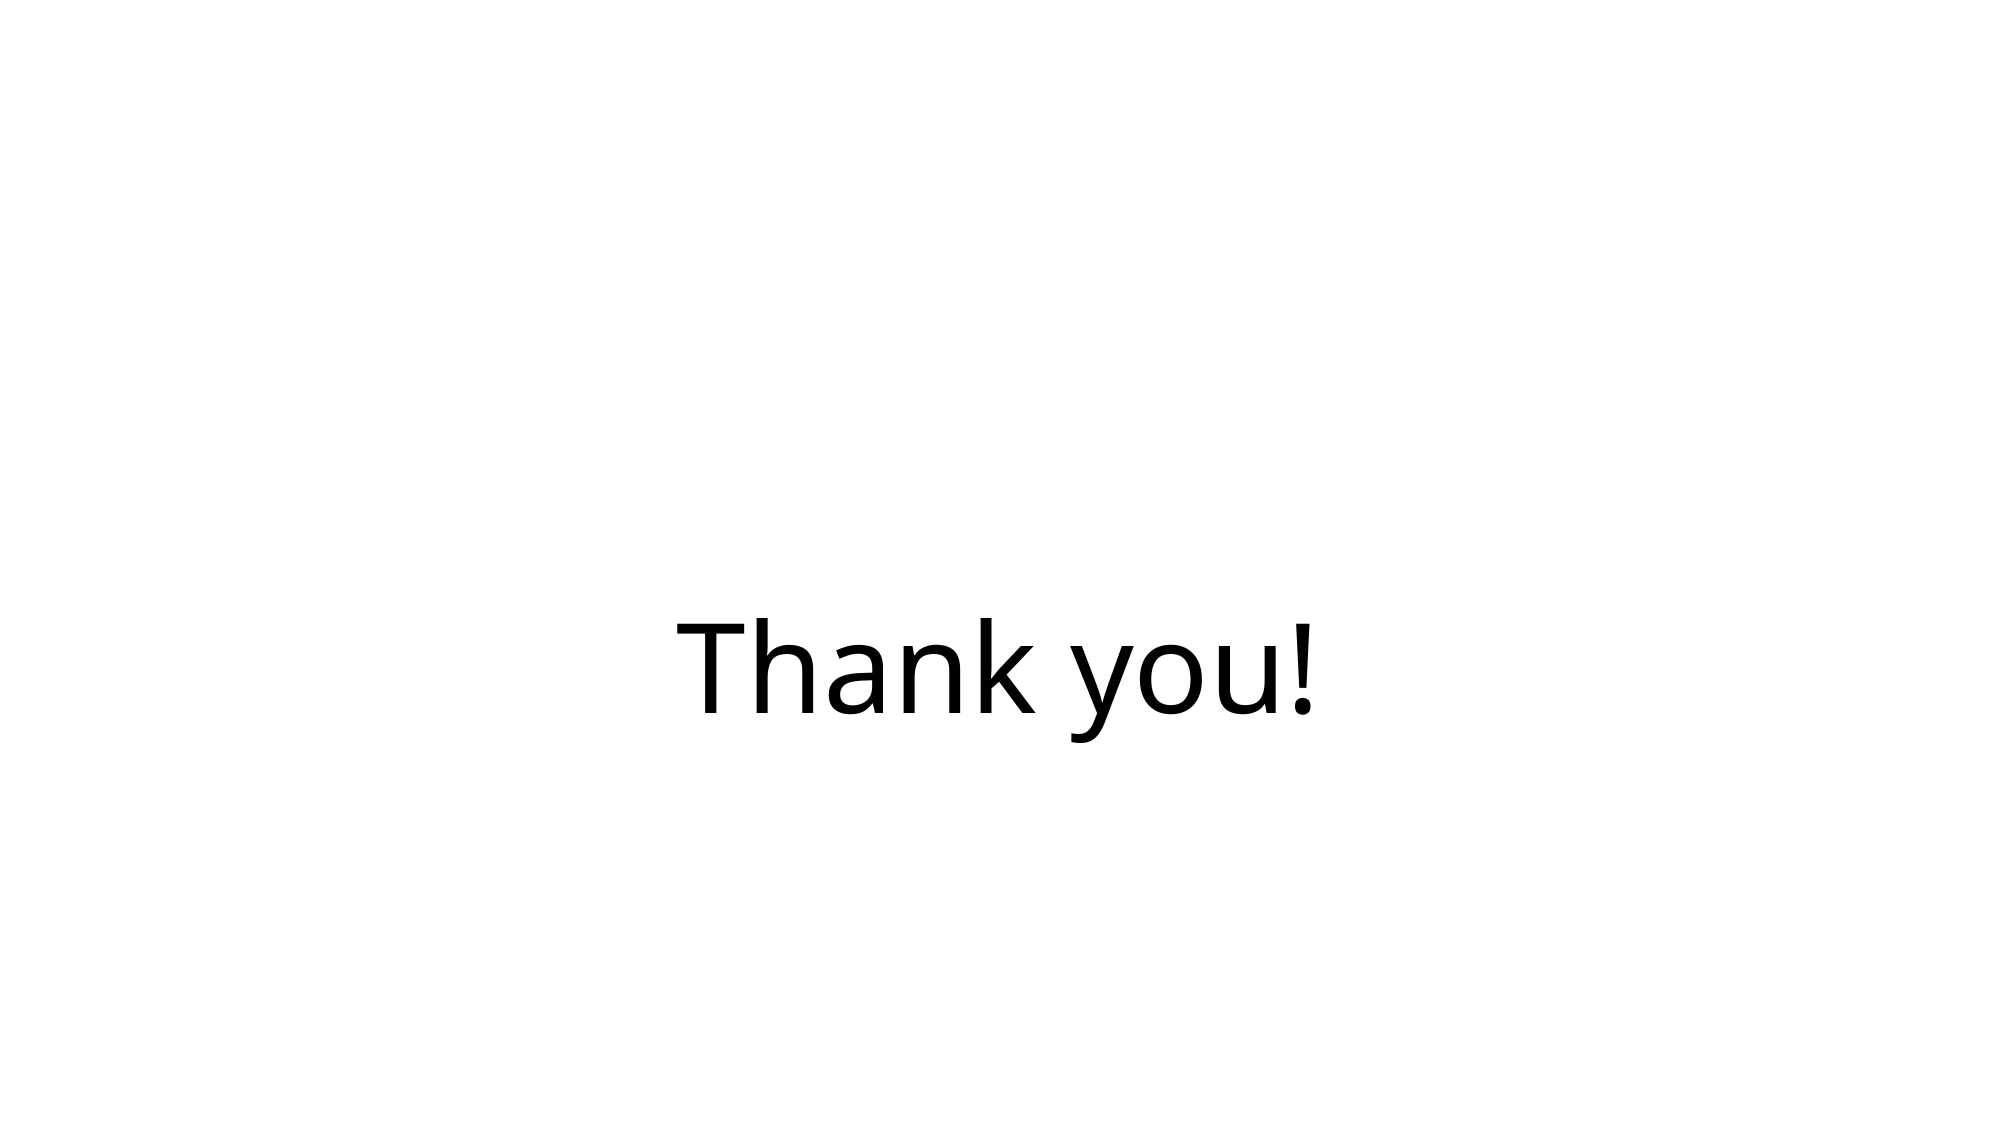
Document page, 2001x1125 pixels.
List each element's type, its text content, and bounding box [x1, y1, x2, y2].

title Thank you! [136, 280, 1862, 749]
